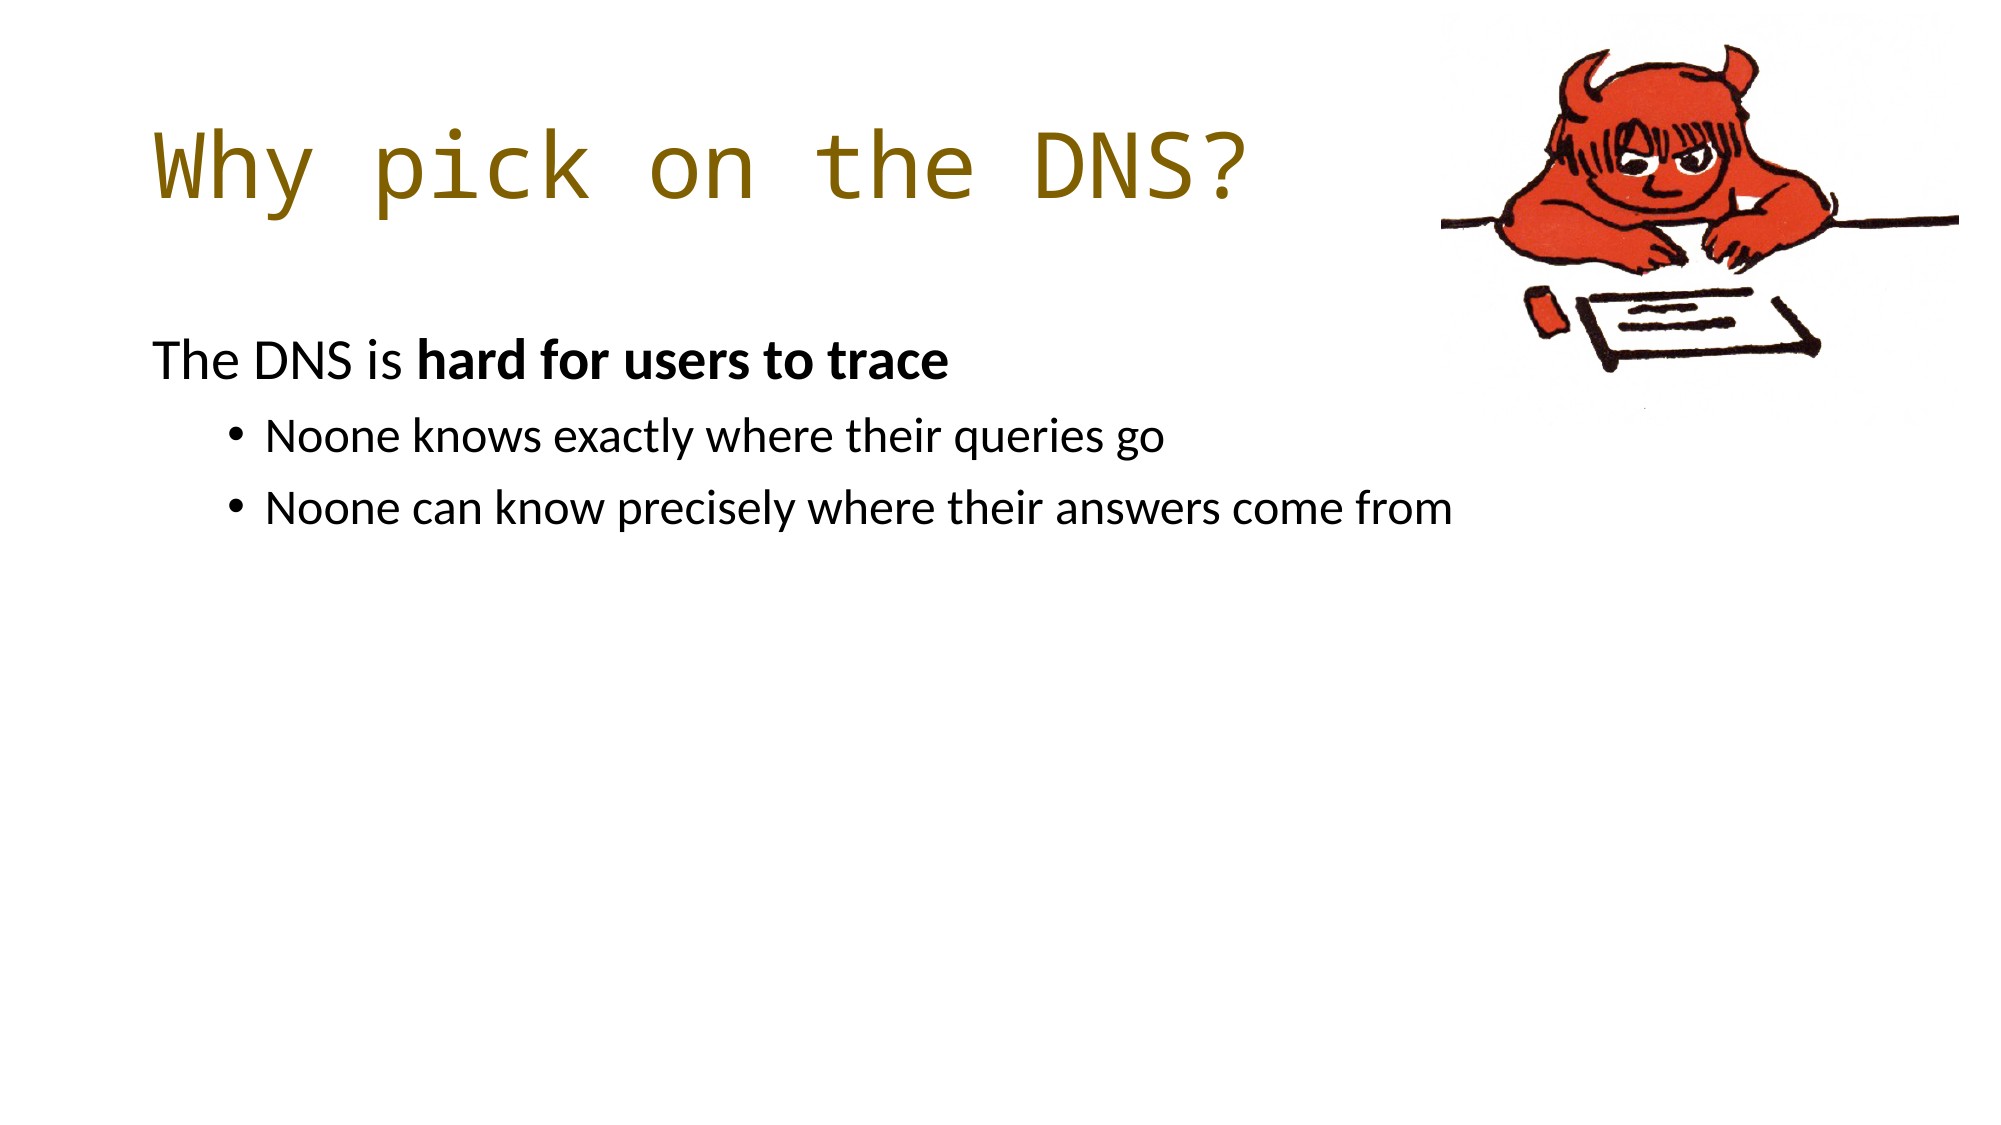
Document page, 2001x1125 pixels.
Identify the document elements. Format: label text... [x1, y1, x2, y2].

list The DNS is hard for users to trace Noone knows exactly where their queries go Noone can know precisely where their answers come from [137, 299, 1863, 1014]
picture [1441, 13, 1959, 425]
title Why pick on the DNS? [137, 59, 1441, 278]
